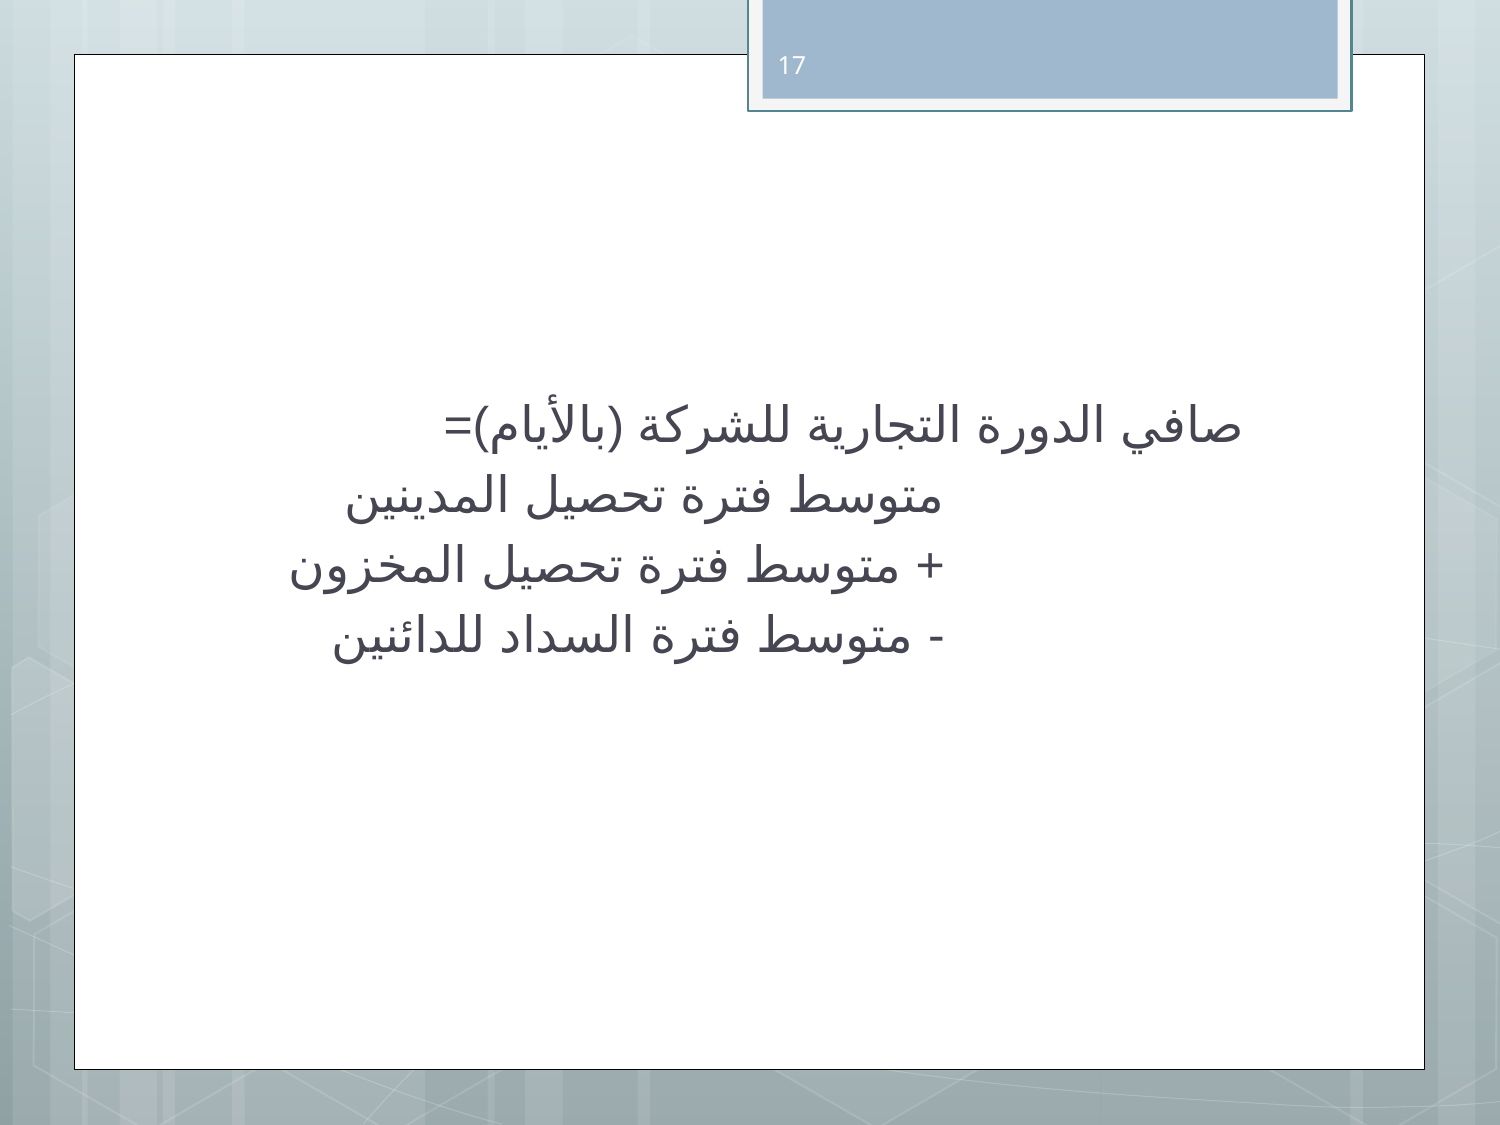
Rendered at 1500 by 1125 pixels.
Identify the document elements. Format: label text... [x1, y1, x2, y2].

slide_number 17 [762, 36, 982, 97]
list صافي الدورة التجارية للشركة (بالأيام)= متوسط فترة تحصيل المدينين + متوسط فترة تحصيل المخزون - متوسط فترة السداد للدائنين [218, 385, 1272, 906]
